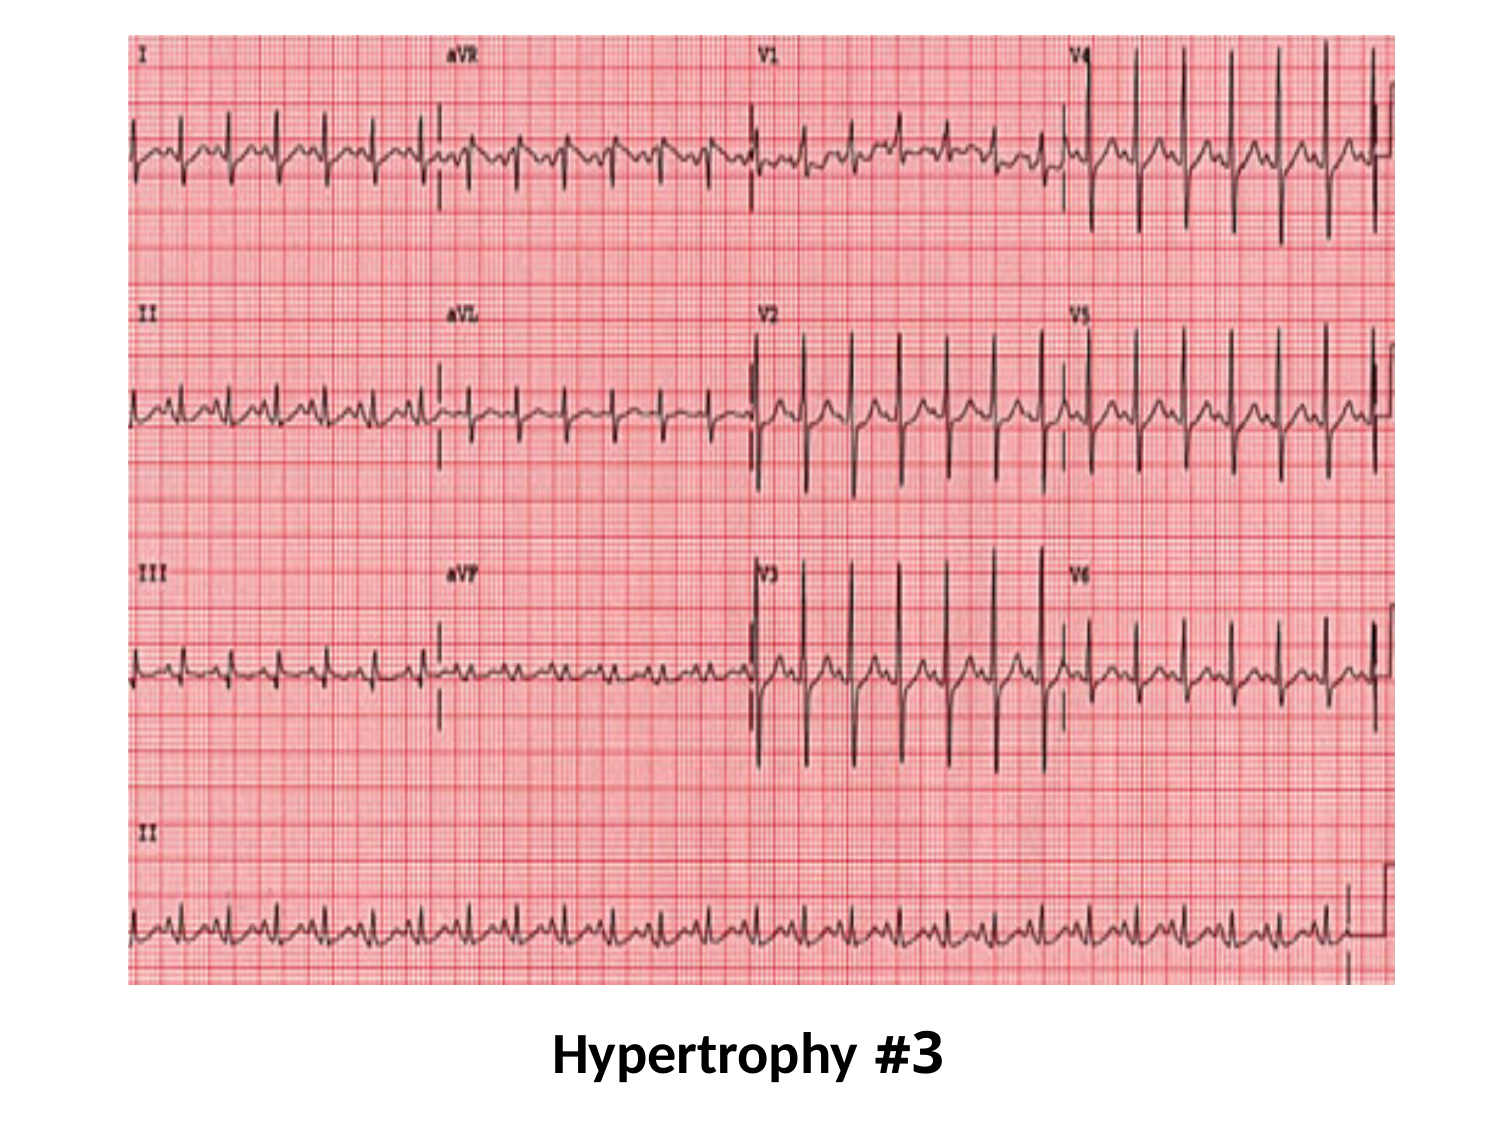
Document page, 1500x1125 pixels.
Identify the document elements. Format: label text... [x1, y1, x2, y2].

picture [128, 34, 1395, 985]
text_box #3 Hypertrophy [521, 1007, 959, 1093]
